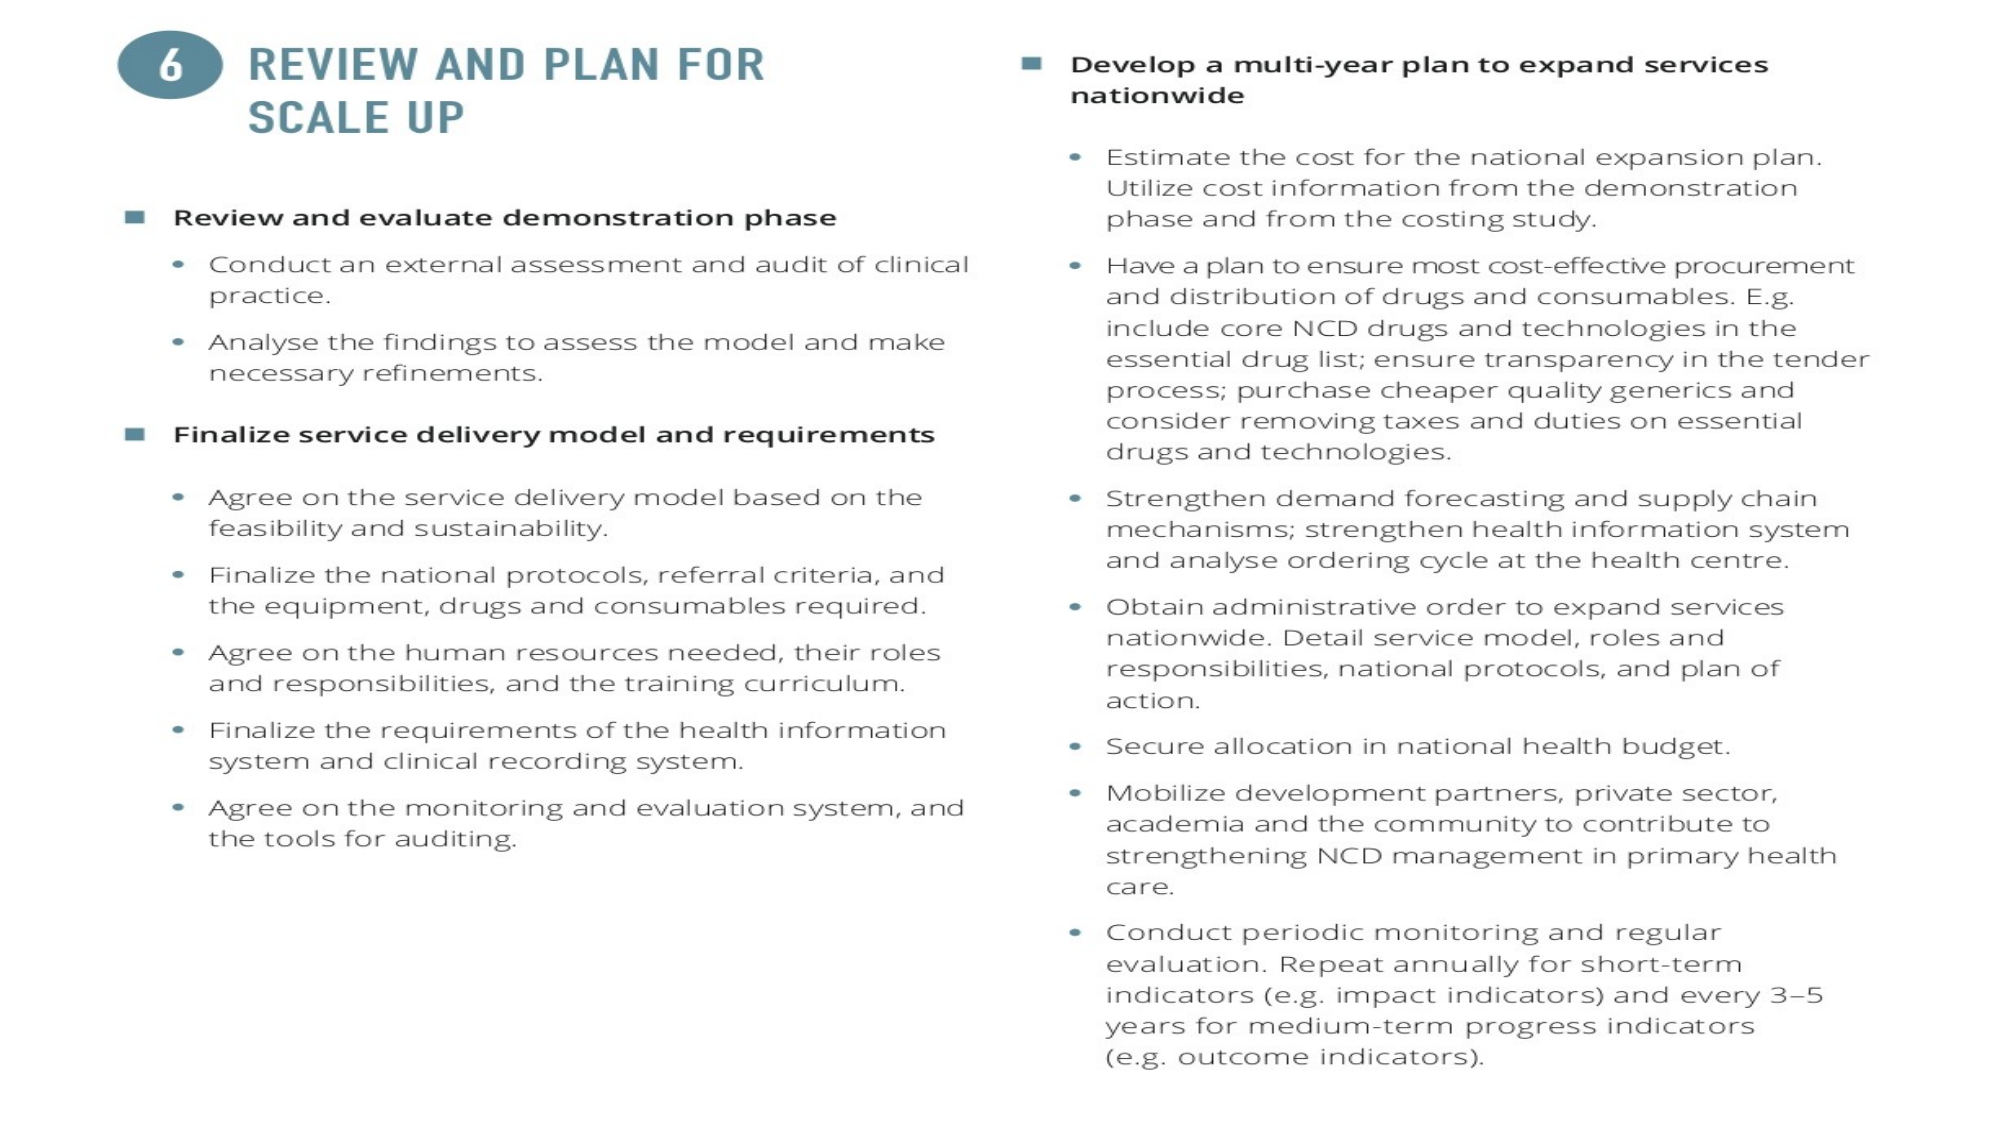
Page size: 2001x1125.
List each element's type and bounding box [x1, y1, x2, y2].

list [0, 0, 2000, 1125]
